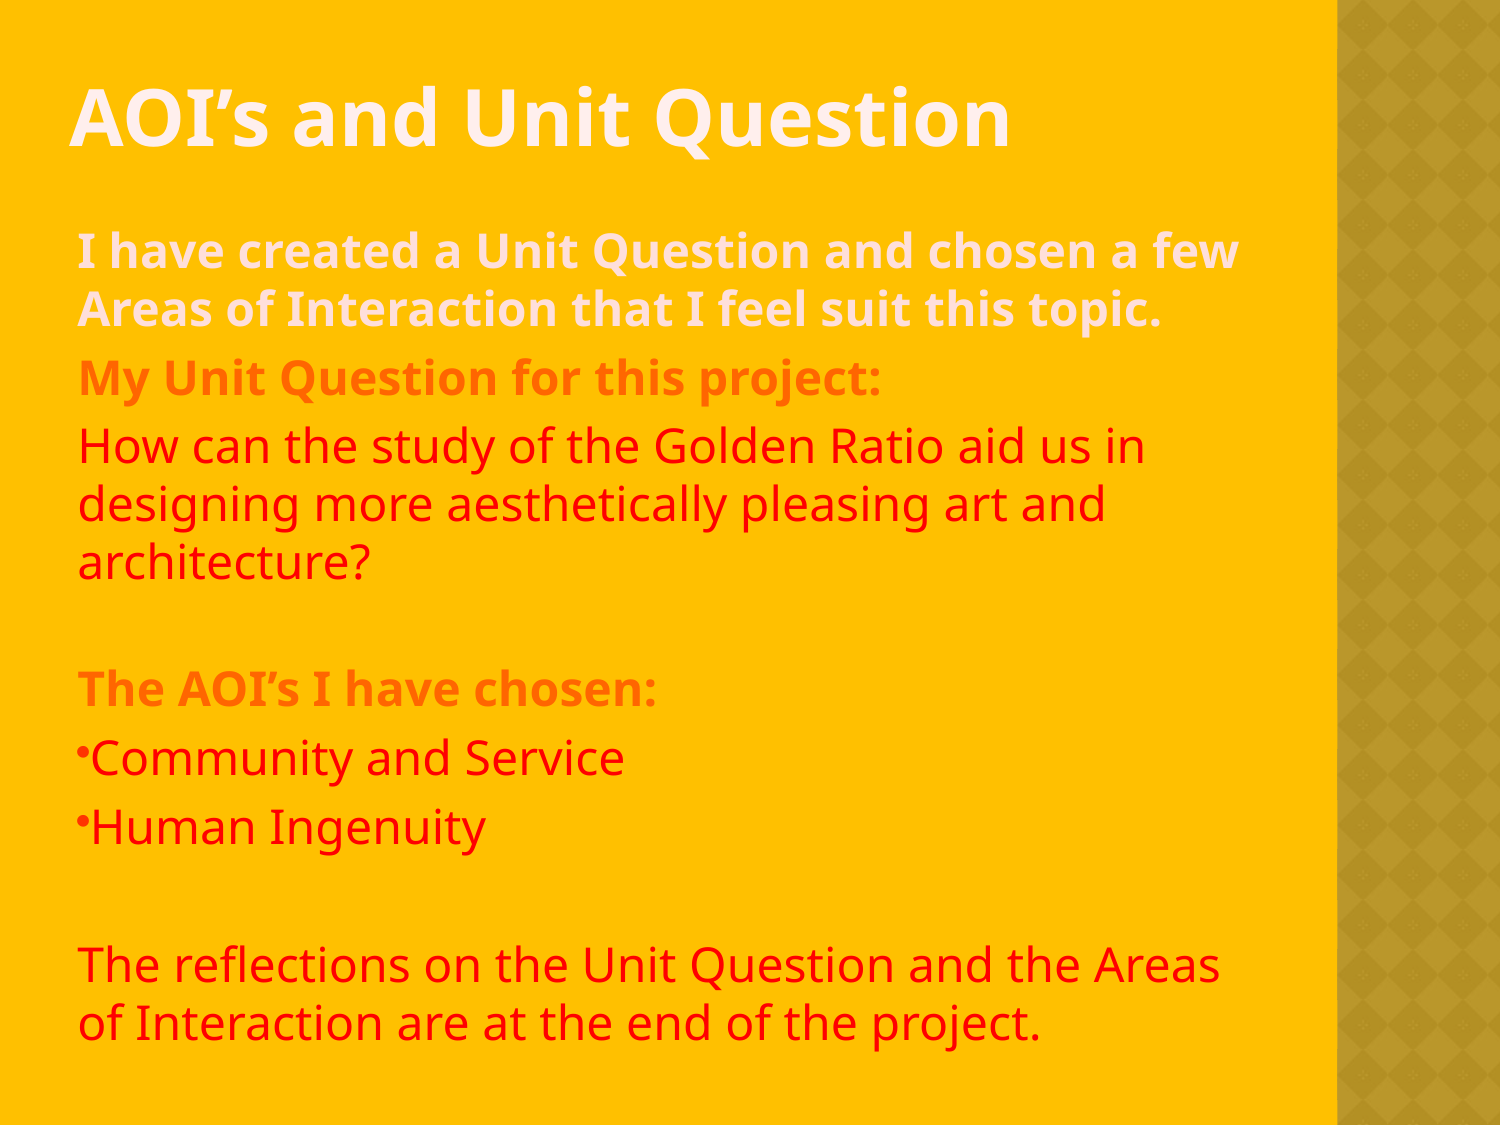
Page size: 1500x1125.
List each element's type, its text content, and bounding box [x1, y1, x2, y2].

title AOI’s and Unit Question [62, 0, 1250, 163]
list I have created a Unit Question and chosen a few Areas of Interaction that I feel suit this topic. My Unit Question for this project: How can the study of the Golden Ratio aid us in designing more aesthetically pleasing art and architecture? The AOI’s I have chosen: Community and Service Human Ingenuity The reflections on the Unit Question and the Areas of Interaction are at the end of the project. [62, 212, 1263, 1075]
